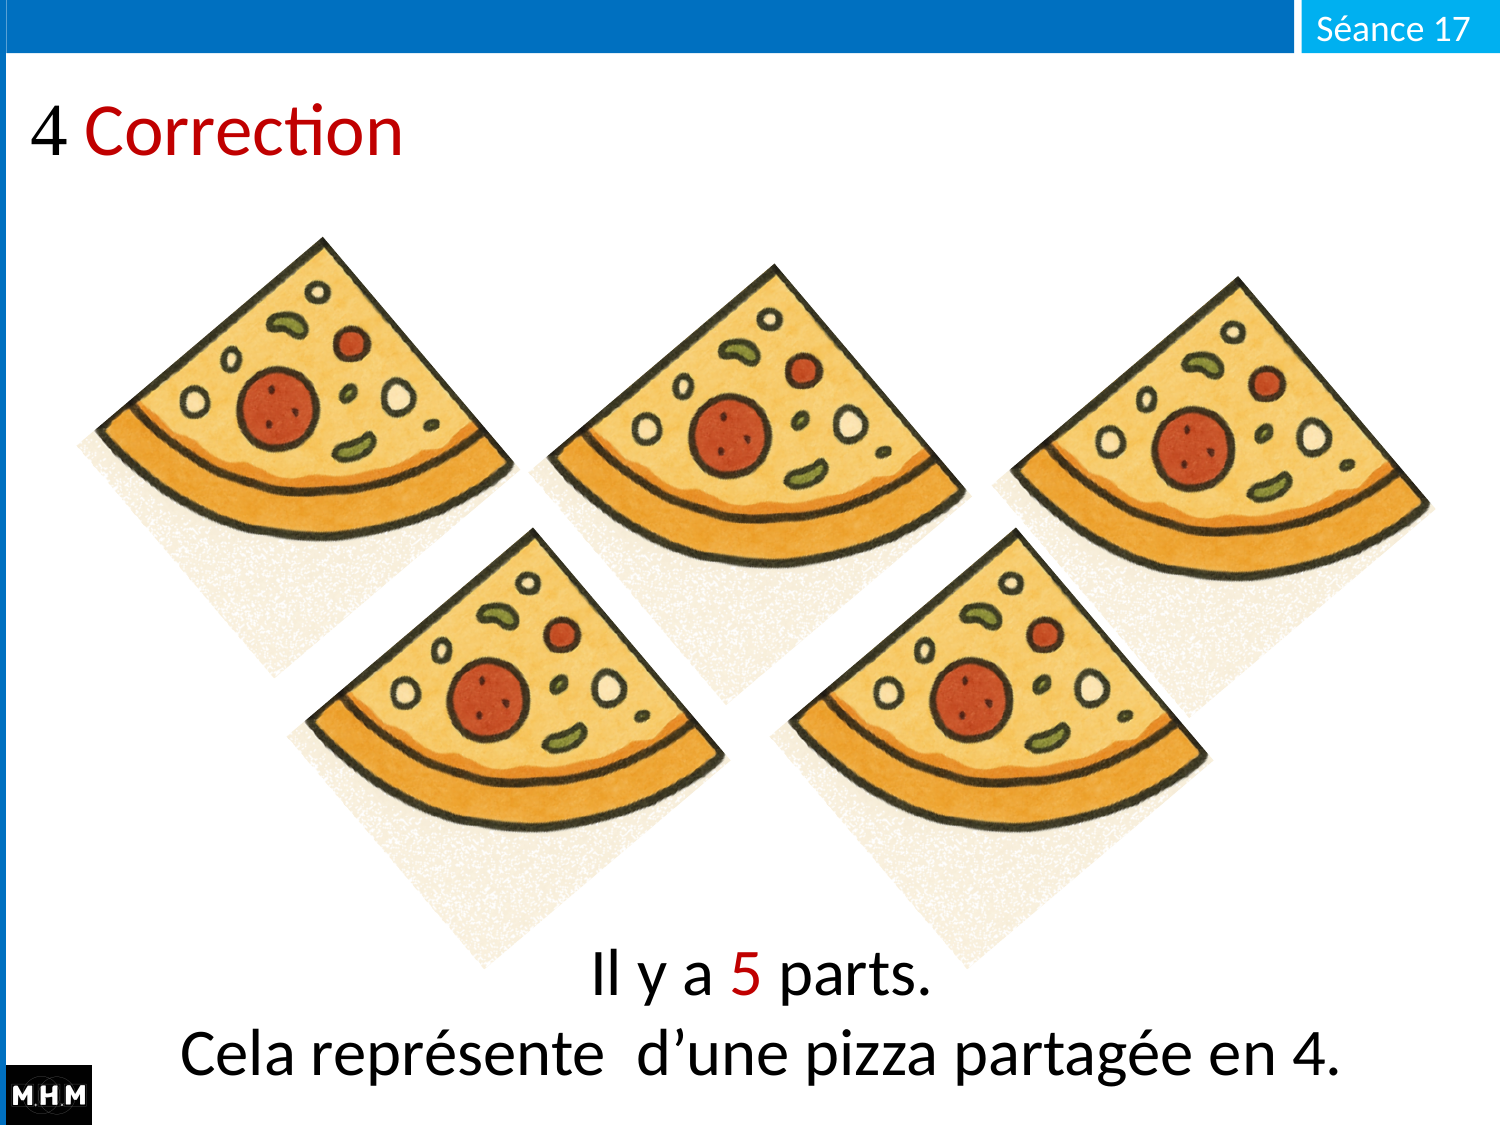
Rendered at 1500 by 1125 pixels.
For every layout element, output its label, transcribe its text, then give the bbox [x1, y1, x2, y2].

title  Correction [14, 60, 1391, 203]
picture [77, 236, 1436, 969]
picture [6, 1065, 92, 1125]
